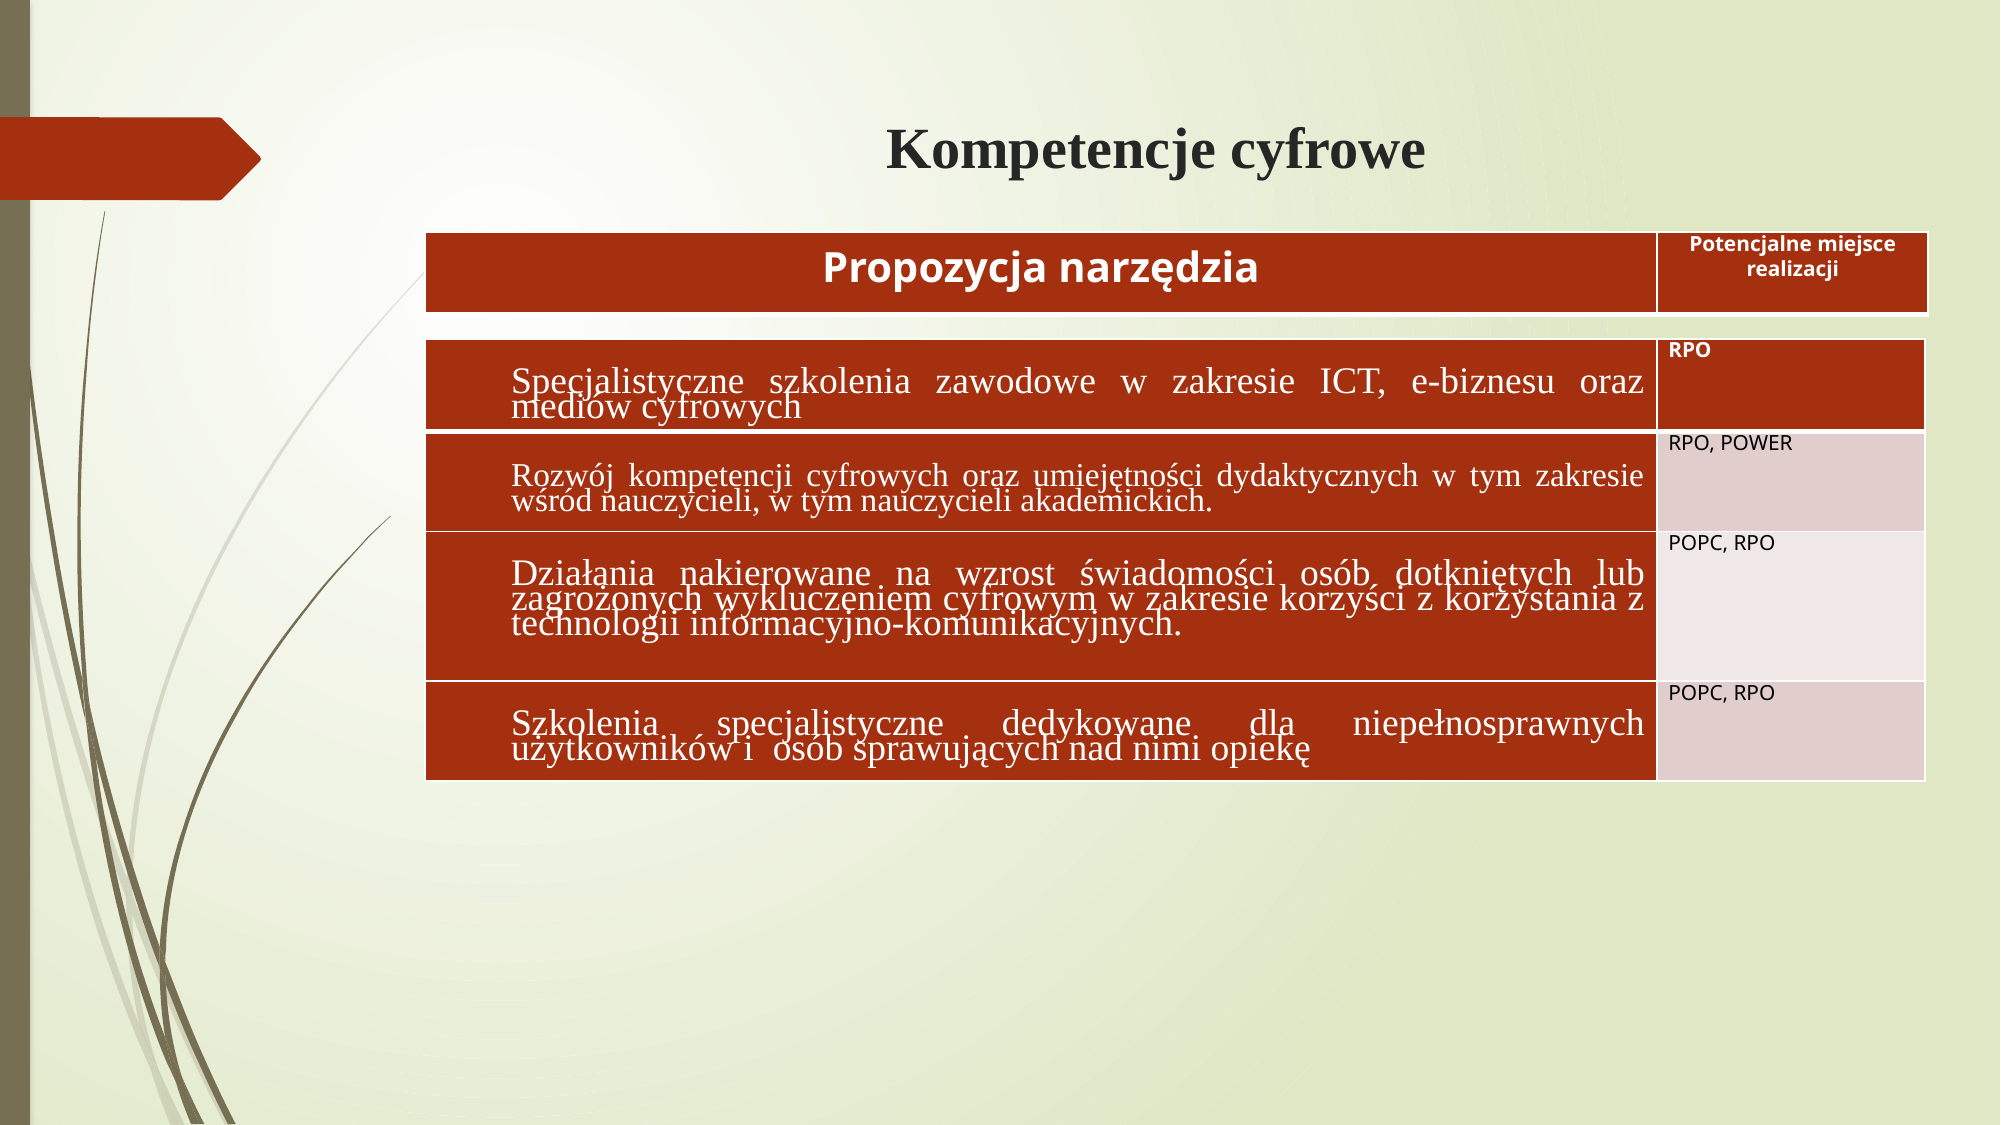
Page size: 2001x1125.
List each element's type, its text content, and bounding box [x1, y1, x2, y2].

table_header Specjalistyczne szkolenia zawodowe w zakresie ICT, e-biznesu oraz mediów cyfrowych [426, 340, 1656, 429]
table_cell RPO, POWER [1658, 434, 1924, 531]
table_cell POPC, RPO [1658, 532, 1924, 680]
table_cell Rozwój kompetencji cyfrowych oraz umiejętności dydaktycznych w tym zakresie wśród nauczycieli, w tym nauczycieli akademickich. [426, 434, 1656, 531]
table_cell Działania nakierowane na wzrost świadomości osób dotkniętych lub zagrożonych wykluczeniem cyfrowym w zakresie korzyści z korzystania z technologii informacyjno-komunikacyjnych. [426, 532, 1656, 680]
table_header Propozycja narzędzia [426, 233, 1656, 312]
table_cell POPC, RPO [1658, 682, 1924, 780]
title Kompetencje cyfrowe [425, 102, 1888, 215]
table_header RPO [1658, 340, 1924, 429]
table_cell Szkolenia specjalistyczne dedykowane dla niepełnosprawnych użytkowników i osób sprawujących nad nimi opiekę [426, 682, 1656, 780]
table_header Potencjalne miejsce realizacji [1658, 233, 1927, 312]
